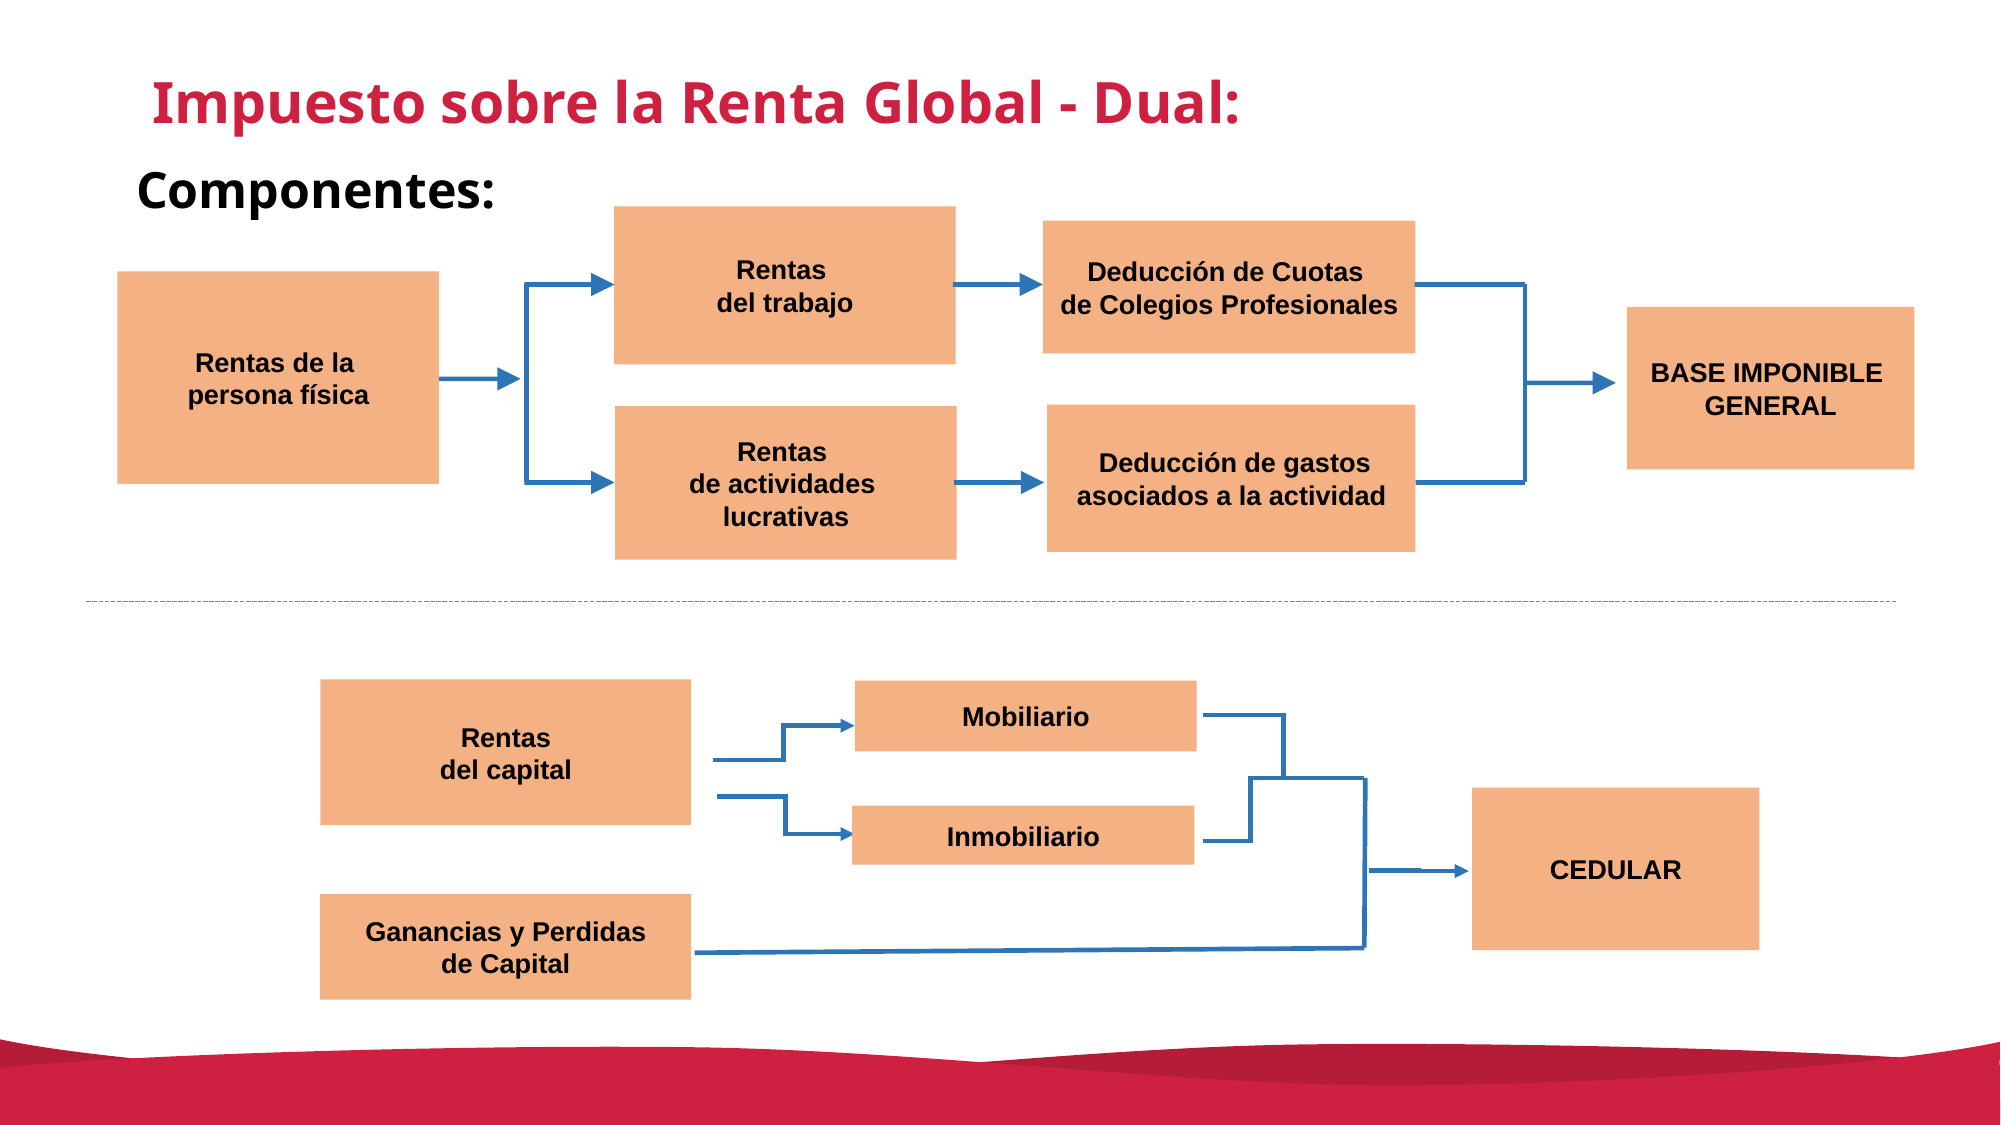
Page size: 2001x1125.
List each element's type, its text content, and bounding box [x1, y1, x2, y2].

text_box [954, 472, 1045, 493]
text_box Ganancias y Perdidas de Capital [319, 893, 692, 1000]
text_box BASE IMPONIBLE GENERAL [1626, 306, 1915, 470]
text_box [527, 472, 615, 493]
text_box Rentas de actividades lucrativas [615, 406, 957, 560]
text_box [529, 274, 615, 295]
text_box [1527, 372, 1616, 394]
title Impuesto sobre la Renta Global - Dual: [137, 59, 1863, 145]
text_box CEDULAR [1472, 787, 1760, 951]
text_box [1202, 777, 1298, 841]
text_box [712, 725, 855, 761]
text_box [1202, 714, 1365, 778]
text_box Inmobiliario [852, 805, 1195, 865]
text_box Deducción de gastos asociados a la actividad [1047, 404, 1416, 552]
text_box Rentas de la persona física [117, 271, 439, 484]
text_box Mobiliario [854, 680, 1197, 752]
text_box Rentas del capital [320, 679, 692, 826]
text_box Rentas del trabajo [614, 206, 956, 365]
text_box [717, 796, 855, 835]
text_box Deducción de Cuotas de Colegios Profesionales [1042, 220, 1416, 354]
text_box [952, 274, 1043, 295]
text_box Componentes: [121, 152, 1934, 276]
text_box [439, 368, 521, 390]
